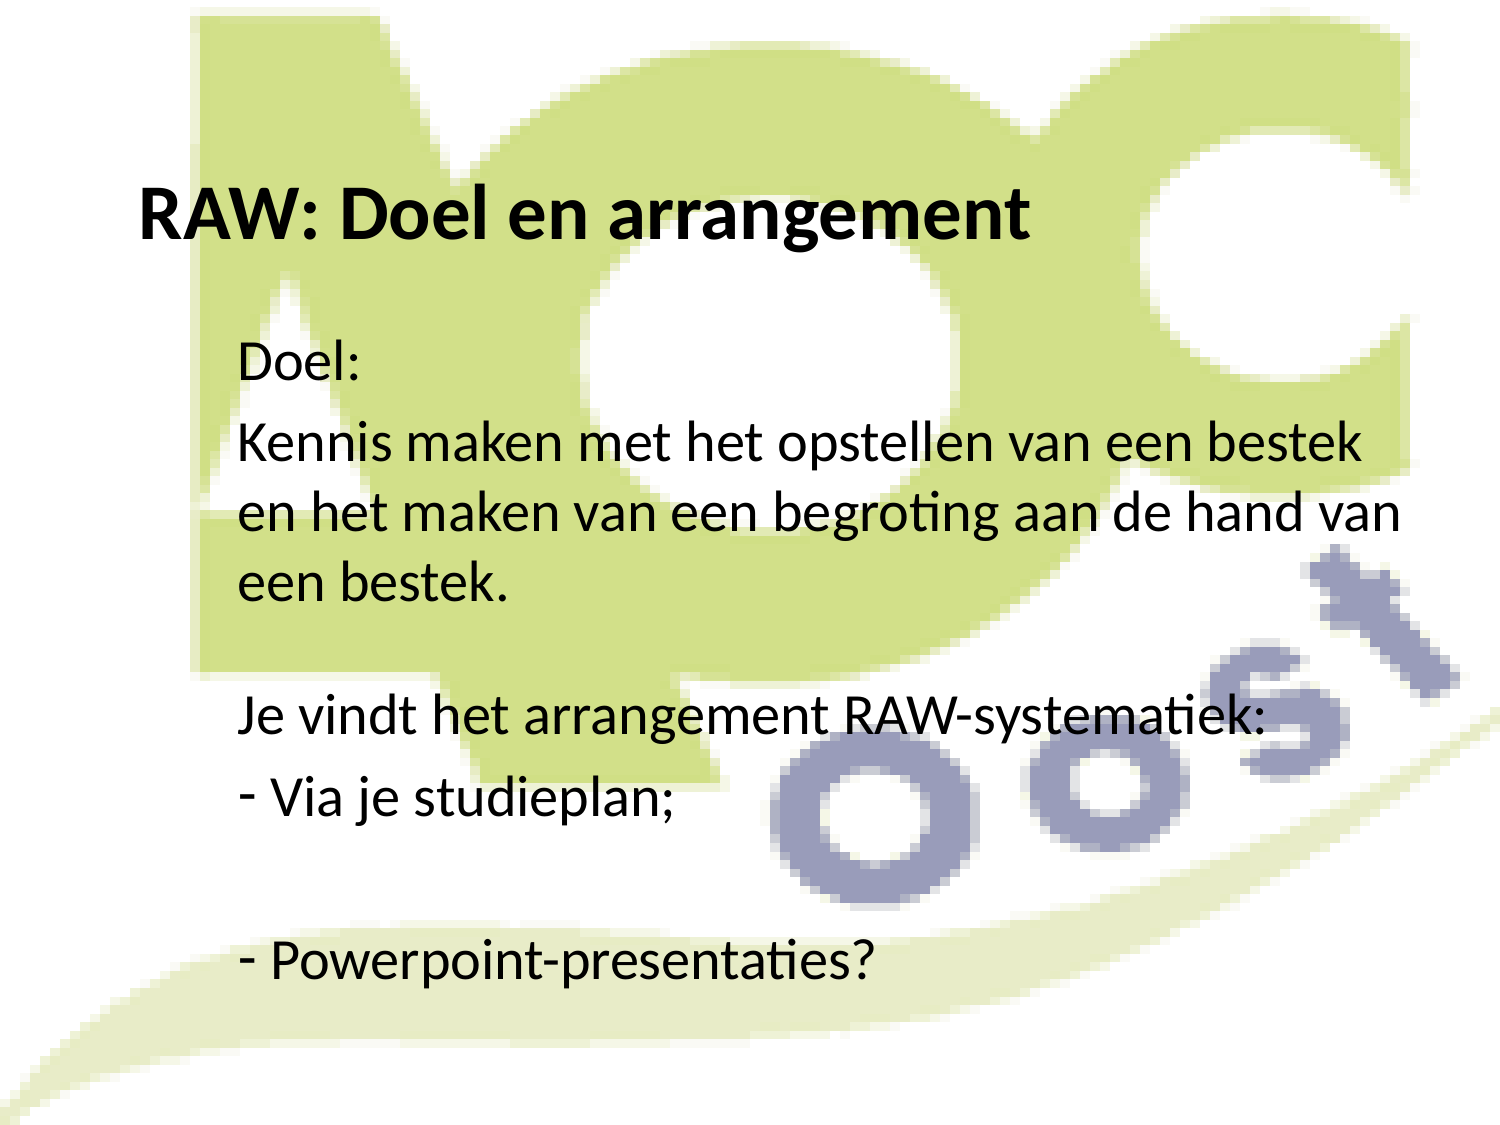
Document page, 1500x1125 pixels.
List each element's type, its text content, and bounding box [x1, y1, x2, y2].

subtitle Doel: Kennis maken met het opstellen van een bestek en het maken van een begroting aan de hand van een bestek. [147, 314, 1436, 681]
text_box Je vindt het arrangement RAW-systematiek: Via je studieplan; Powerpoint-presentaties? [147, 668, 1435, 1035]
title RAW: Doel en arrangement [123, 125, 1235, 291]
